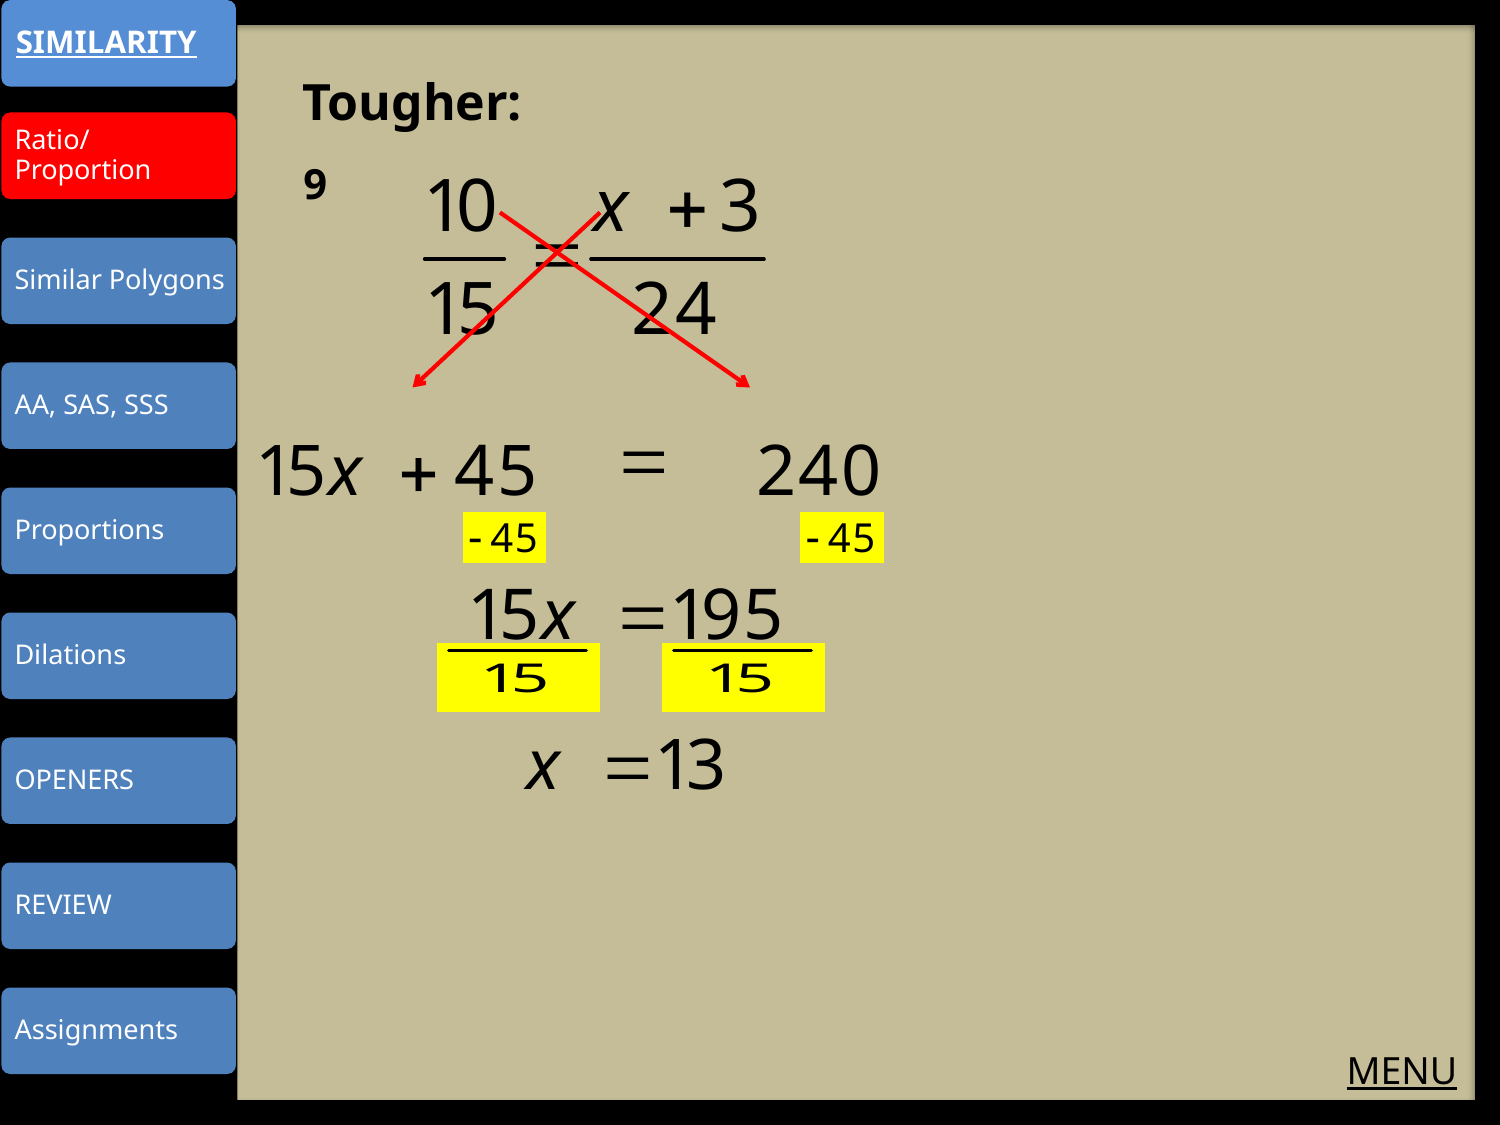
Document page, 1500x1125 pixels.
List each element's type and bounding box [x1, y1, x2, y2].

text_box [799, 512, 884, 563]
text_box [462, 574, 796, 658]
text_box [749, 424, 897, 513]
text_box [412, 212, 601, 388]
text_box [0, 0, 238, 1125]
text_box [517, 724, 741, 808]
text_box [249, 424, 555, 513]
text_box [601, 212, 751, 388]
text_box [412, 149, 778, 351]
text_box [238, 0, 1500, 1125]
text_box [605, 442, 665, 496]
text_box [462, 512, 547, 563]
text_box [662, 642, 826, 713]
text_box [437, 642, 601, 713]
